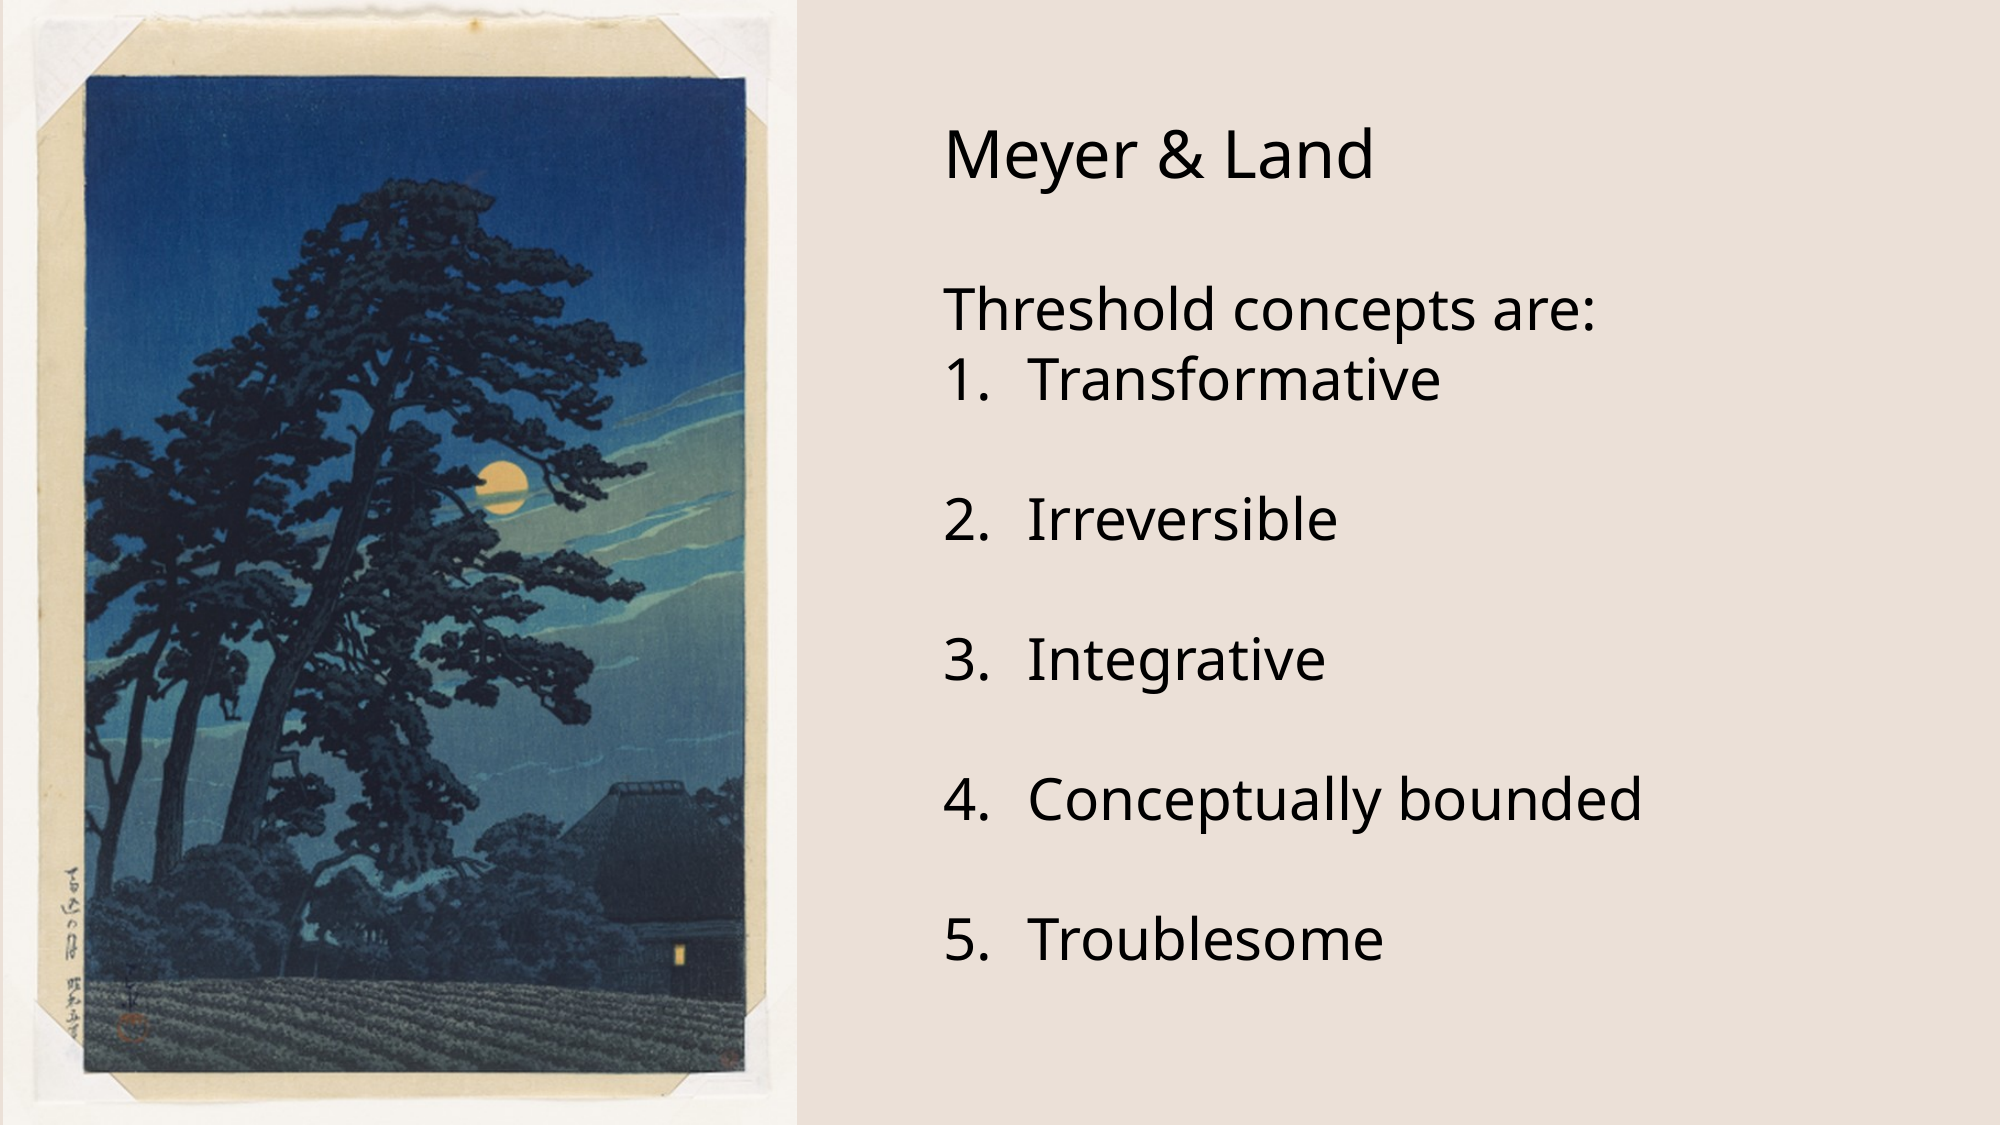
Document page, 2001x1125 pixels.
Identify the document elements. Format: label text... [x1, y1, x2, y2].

picture [3, 0, 797, 1125]
text_box Meyer & Land Threshold concepts are: Transformative Irreversible Integrative Conceptually bounded Troublesome [928, 104, 1900, 980]
